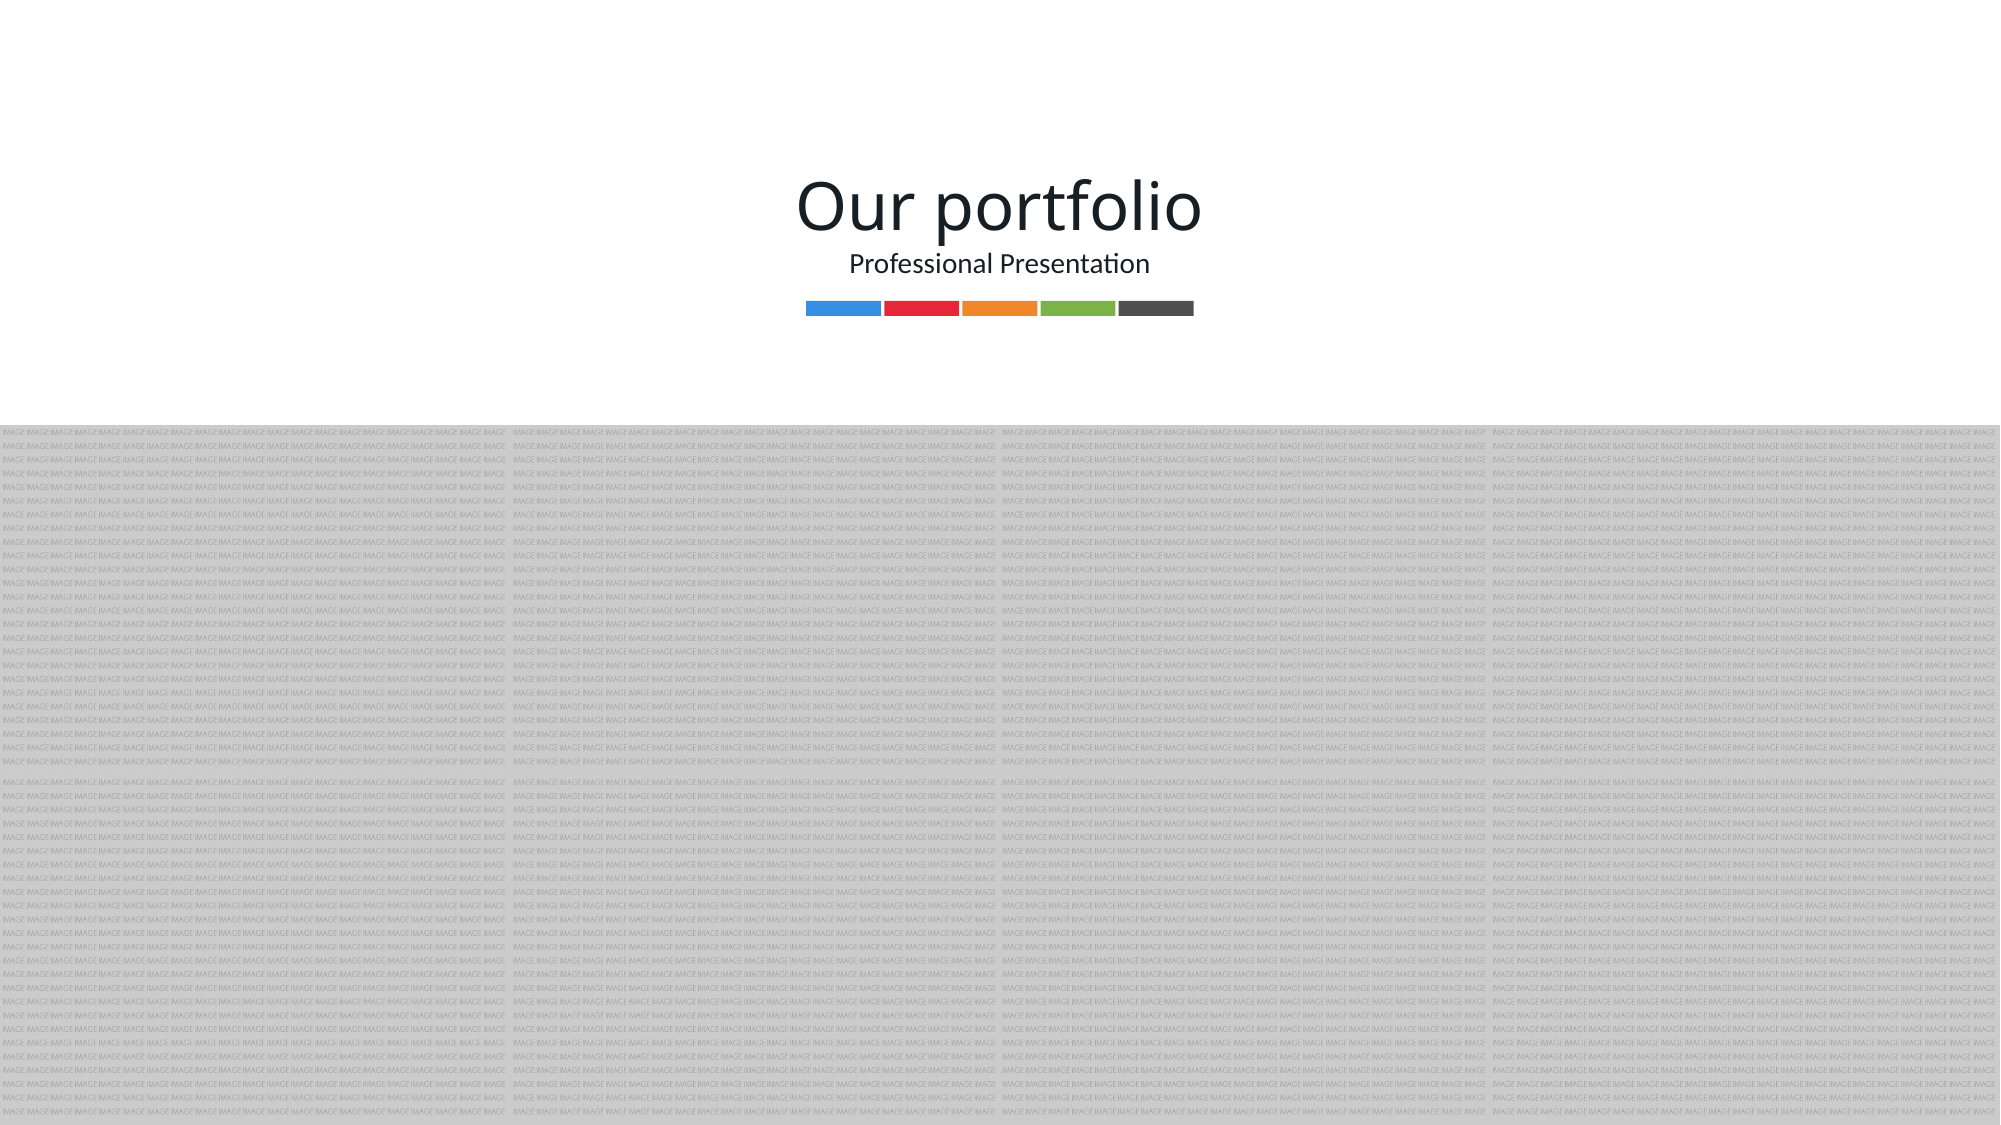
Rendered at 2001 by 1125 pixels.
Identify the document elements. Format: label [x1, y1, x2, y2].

text_box [509, 774, 999, 1125]
text_box [0, 774, 509, 1125]
text_box [509, 424, 999, 774]
text_box [0, 424, 509, 774]
text_box [1489, 424, 2000, 774]
text_box [999, 424, 1489, 774]
text_box [0, 156, 2000, 316]
text_box [1489, 774, 2000, 1125]
text_box [999, 774, 1489, 1125]
